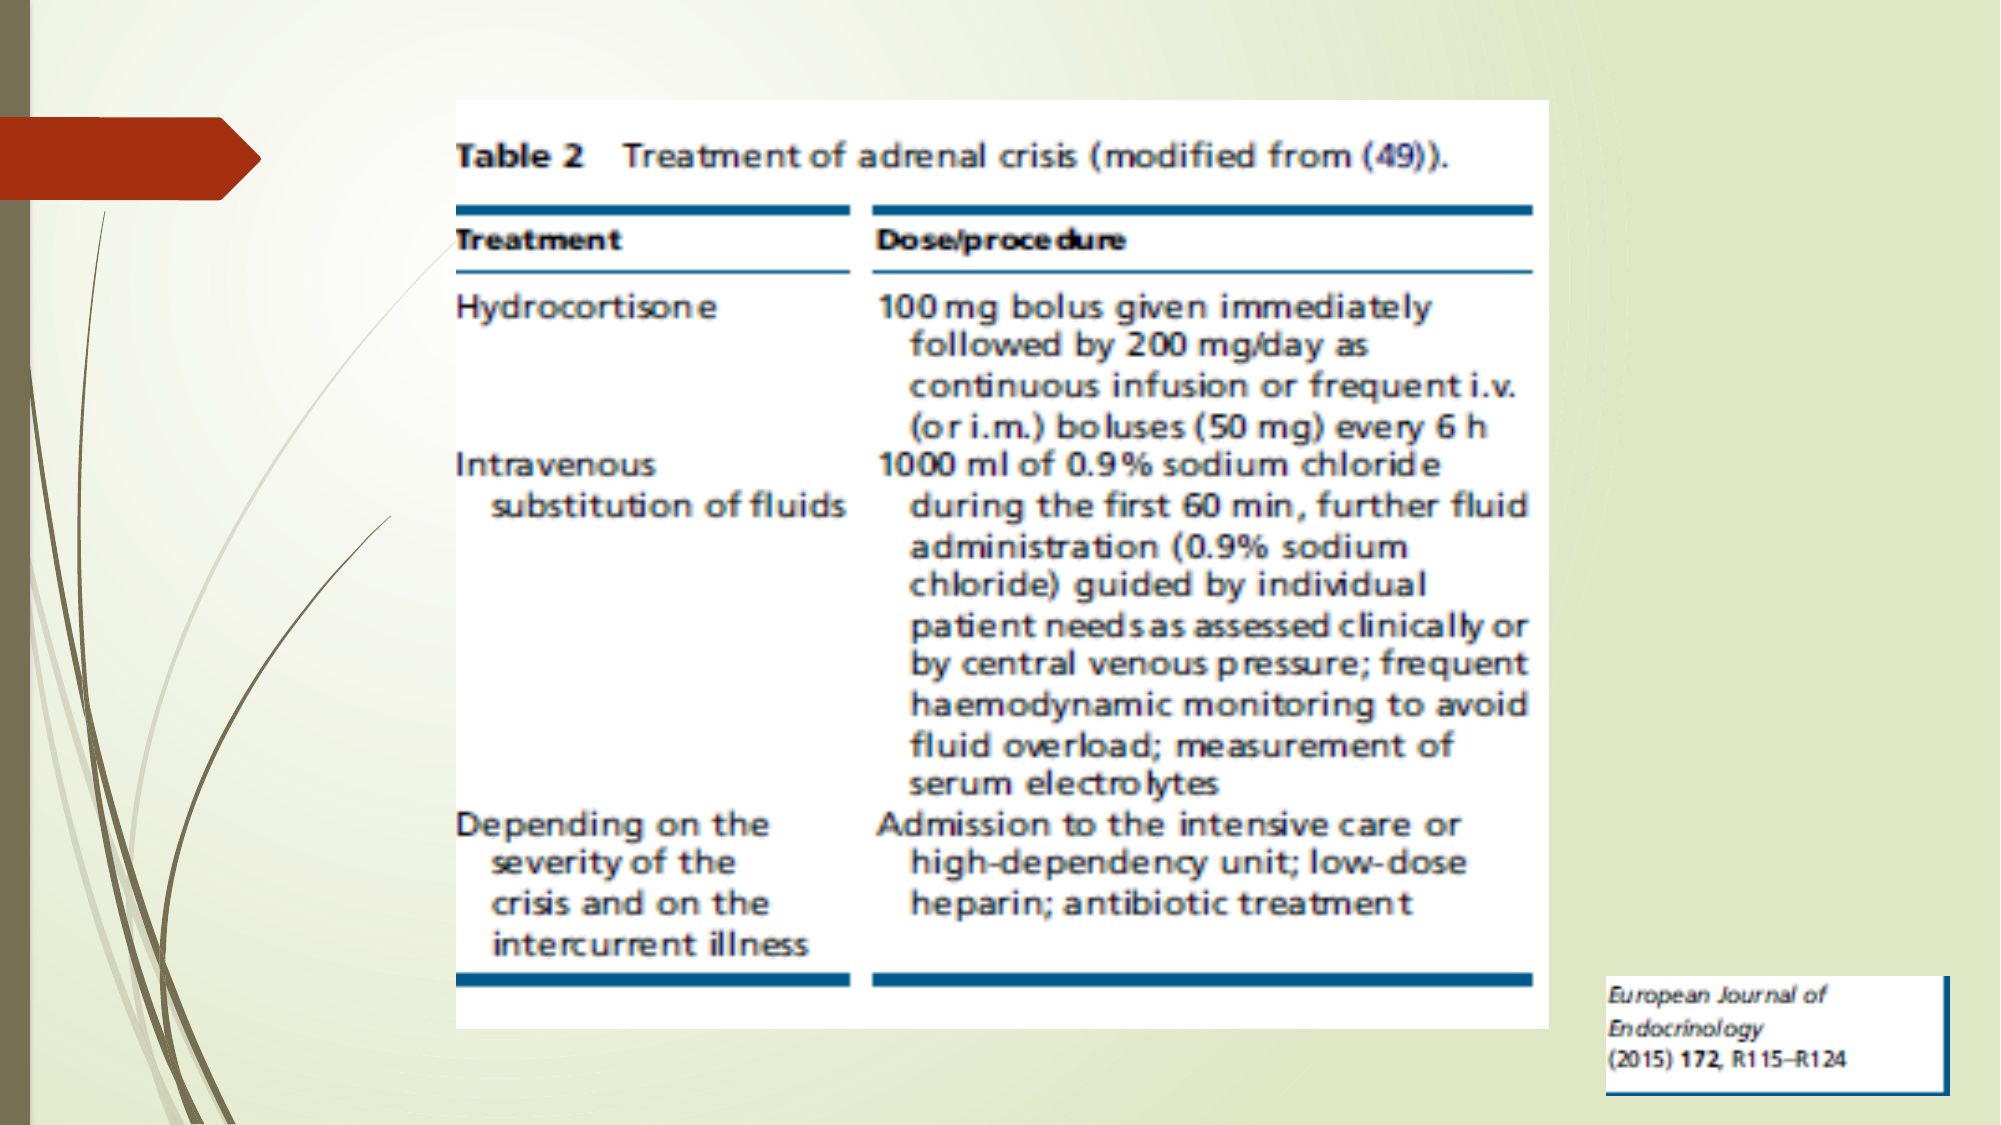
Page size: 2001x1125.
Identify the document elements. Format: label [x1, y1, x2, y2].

picture [1606, 976, 1951, 1097]
picture [456, 100, 1549, 1029]
footer [424, 1006, 1601, 1067]
